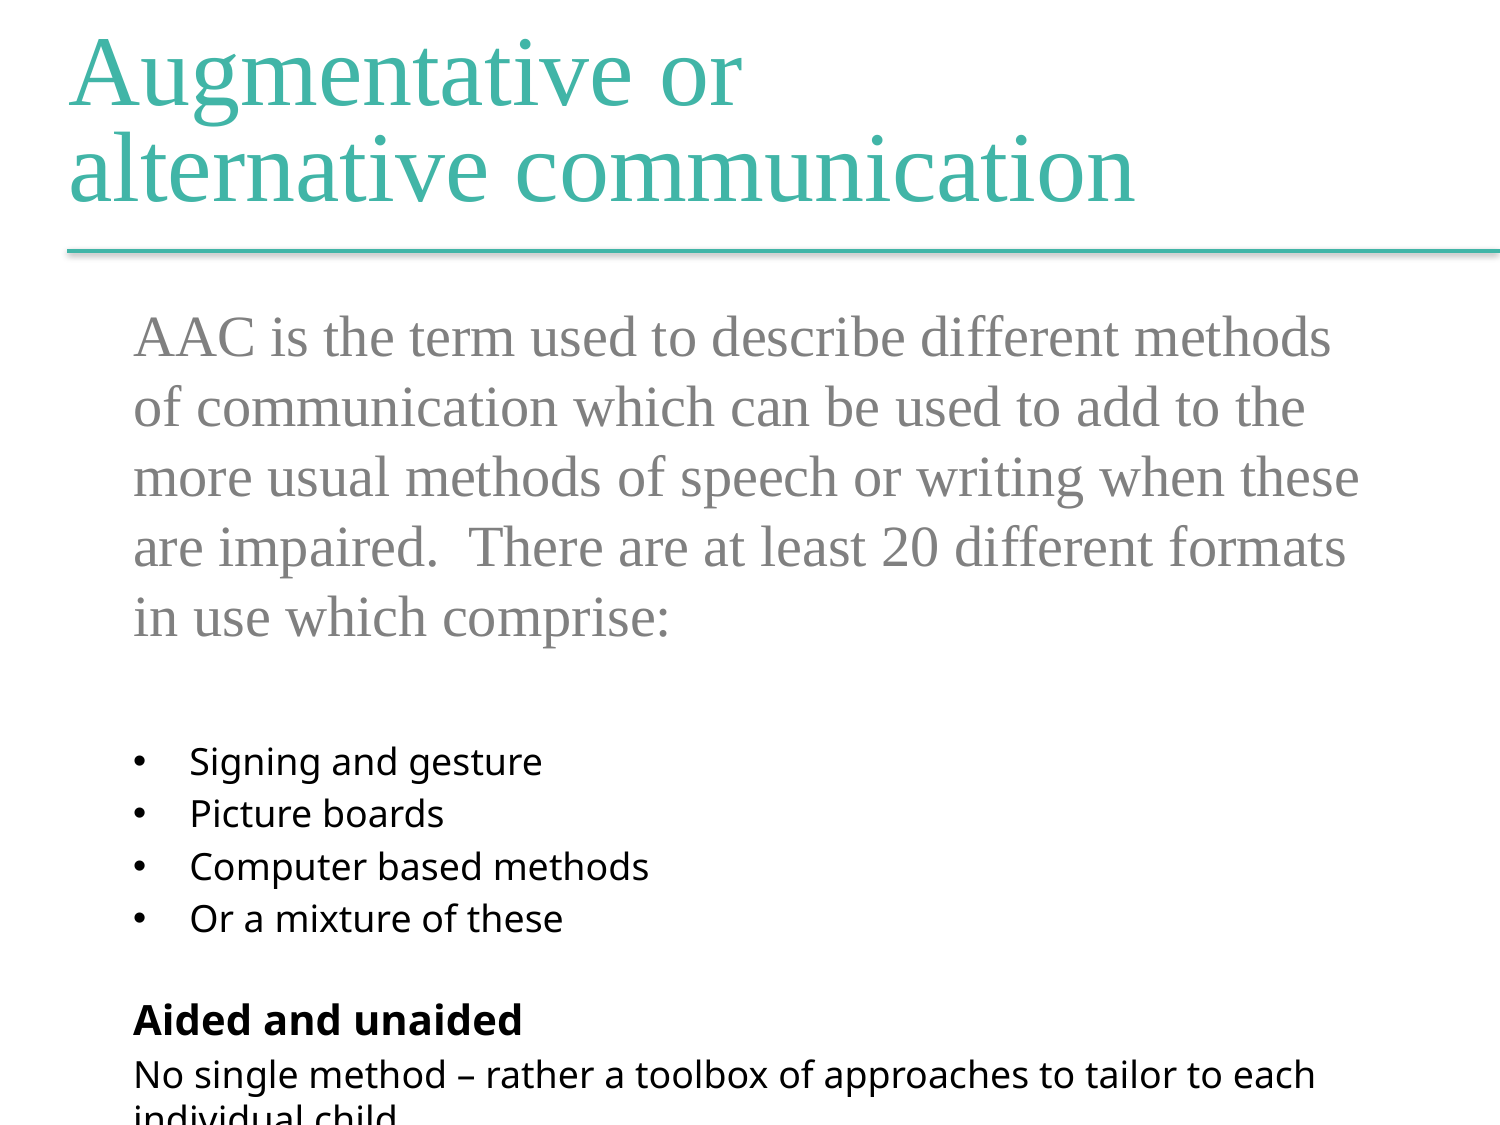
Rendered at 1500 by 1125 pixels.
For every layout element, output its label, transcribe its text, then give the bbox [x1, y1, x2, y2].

text_box Augmentative or alternative communication [53, 0, 1448, 269]
list AAC is the term used to describe different methods of communication which can be used to add to the more usual methods of speech or writing when these are impaired. There are at least 20 different formats in use which comprise: Signing and gesture Picture boards Computer based methods Or a mixture of these Aided and unaided No single method – rather a toolbox of approaches to tailor to each individual child. [118, 291, 1391, 1034]
